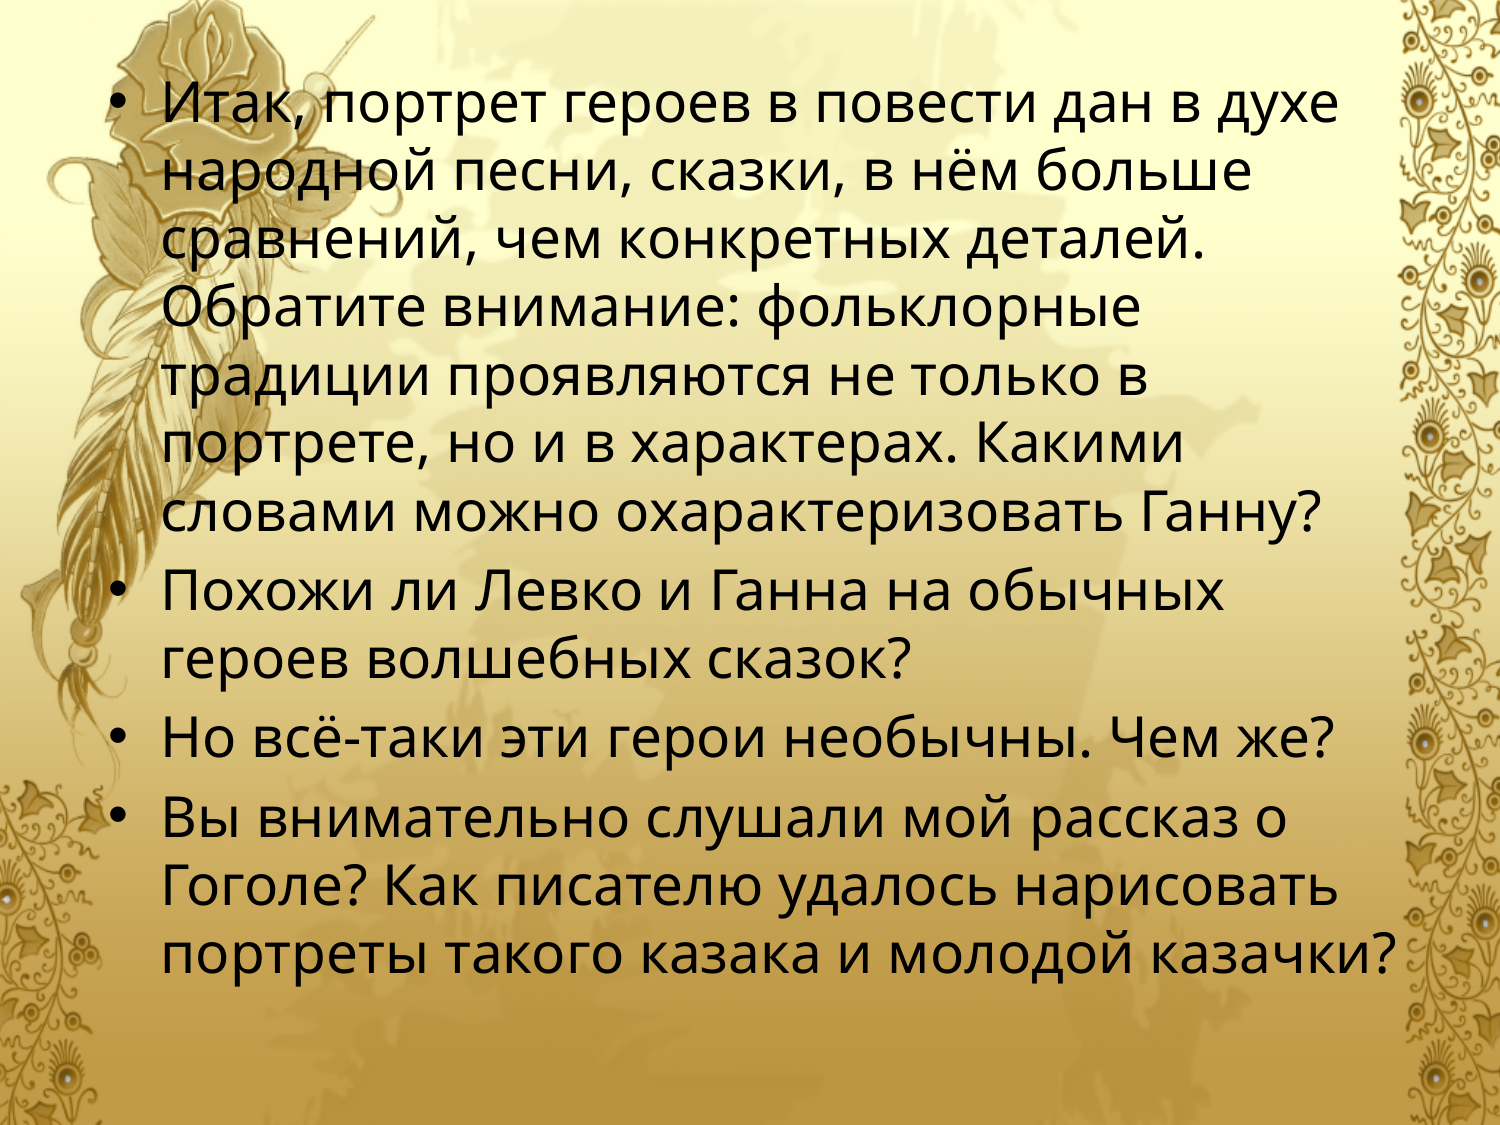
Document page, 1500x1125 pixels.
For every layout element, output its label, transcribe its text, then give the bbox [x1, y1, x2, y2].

list Итак, портрет героев в повести дан в духе народной песни, сказки, в нём больше сравнений, чем конкретных деталей. Обратите внимание: фольклорные традиции проявляются не только в портрете, но и в характерах. Какими словами можно охарактеризовать Ганну? Похожи ли Левко и Ганна на обычных героев волшебных сказок? Но всё-таки эти герои необычны. Чем же? Вы внимательно слушали мой рассказ о Гоголе? Как писателю удалось нарисовать портреты такого казака и молодой казачки? [93, 58, 1419, 1067]
picture [0, 0, 1500, 1125]
